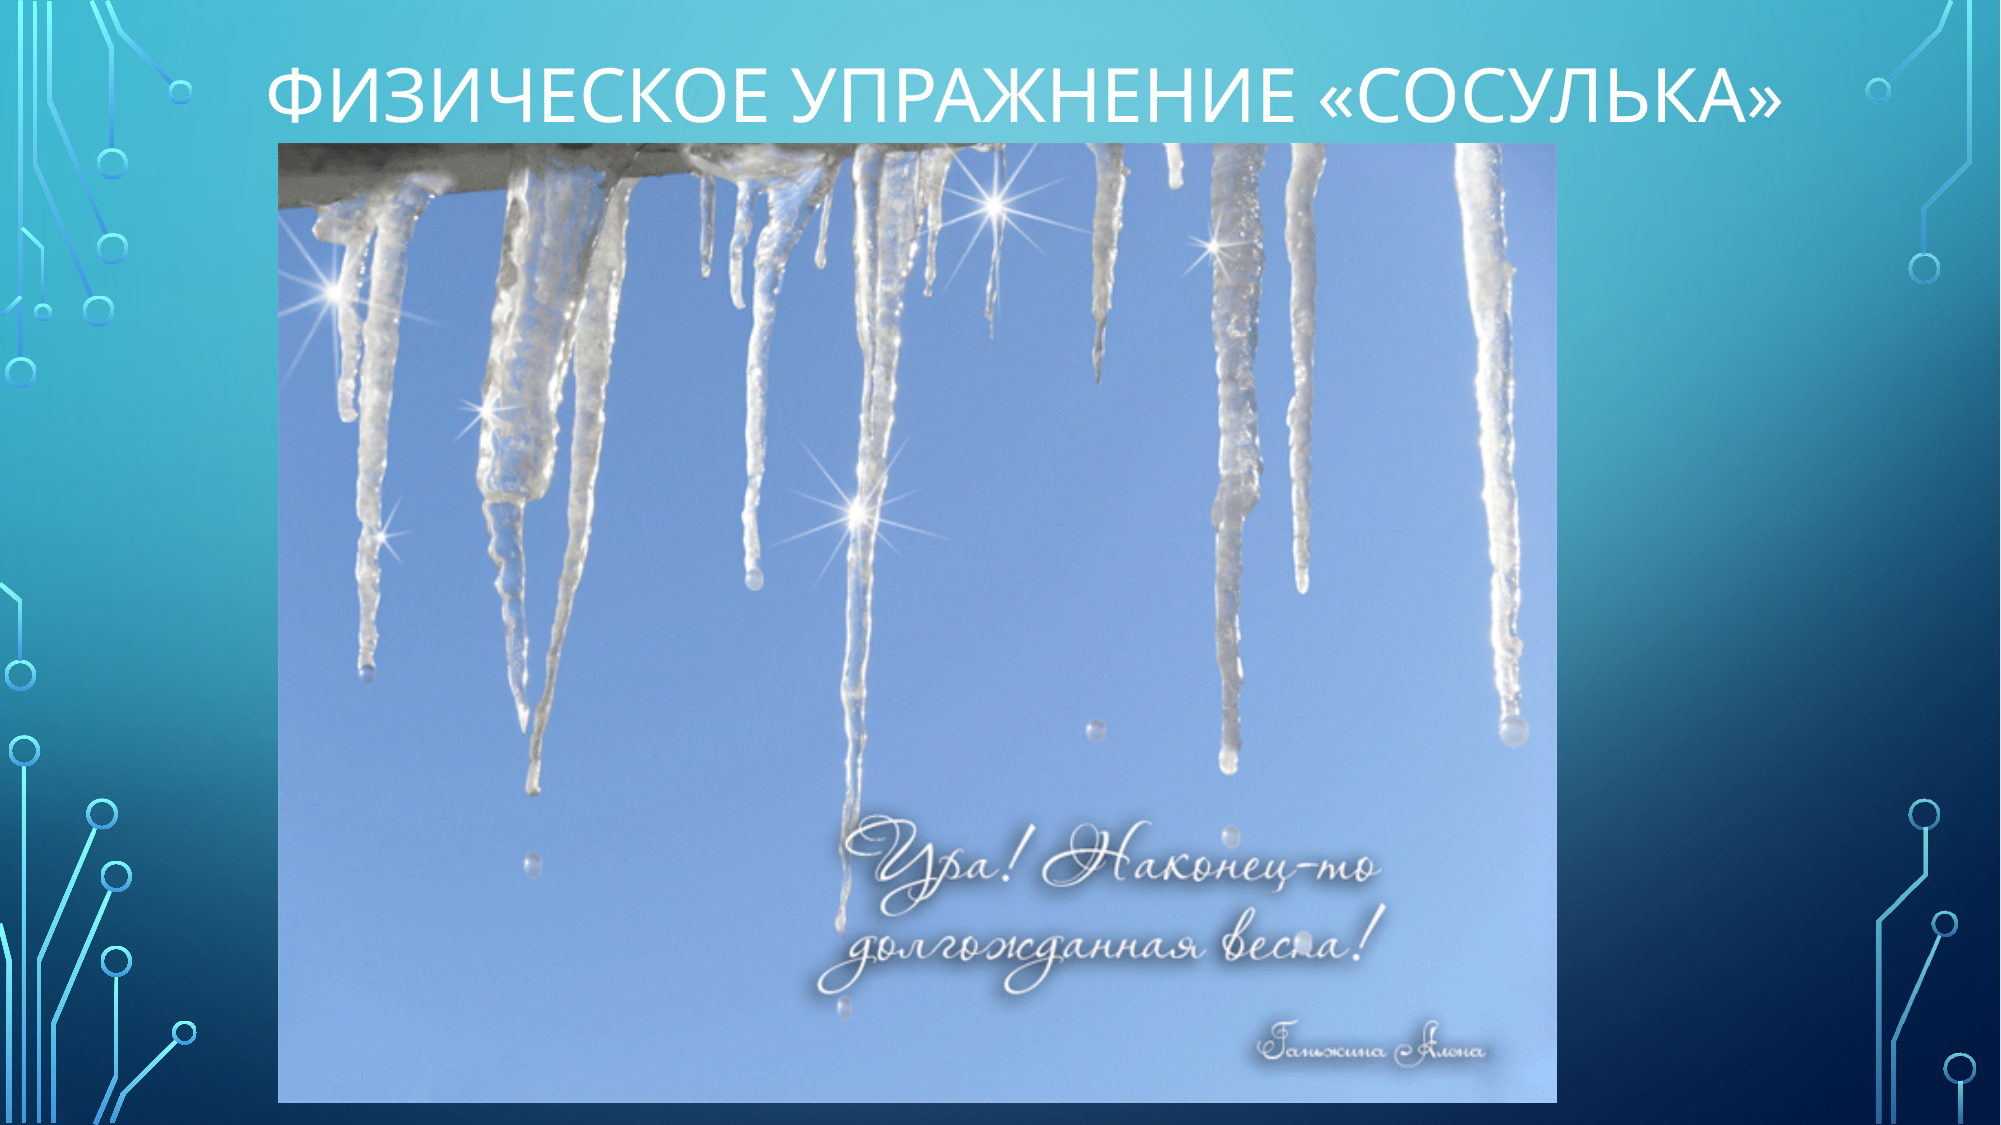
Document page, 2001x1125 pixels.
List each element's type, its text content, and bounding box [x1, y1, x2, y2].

picture [277, 143, 1558, 1104]
title Физическое упражнение «Сосулька» [250, 22, 1876, 265]
